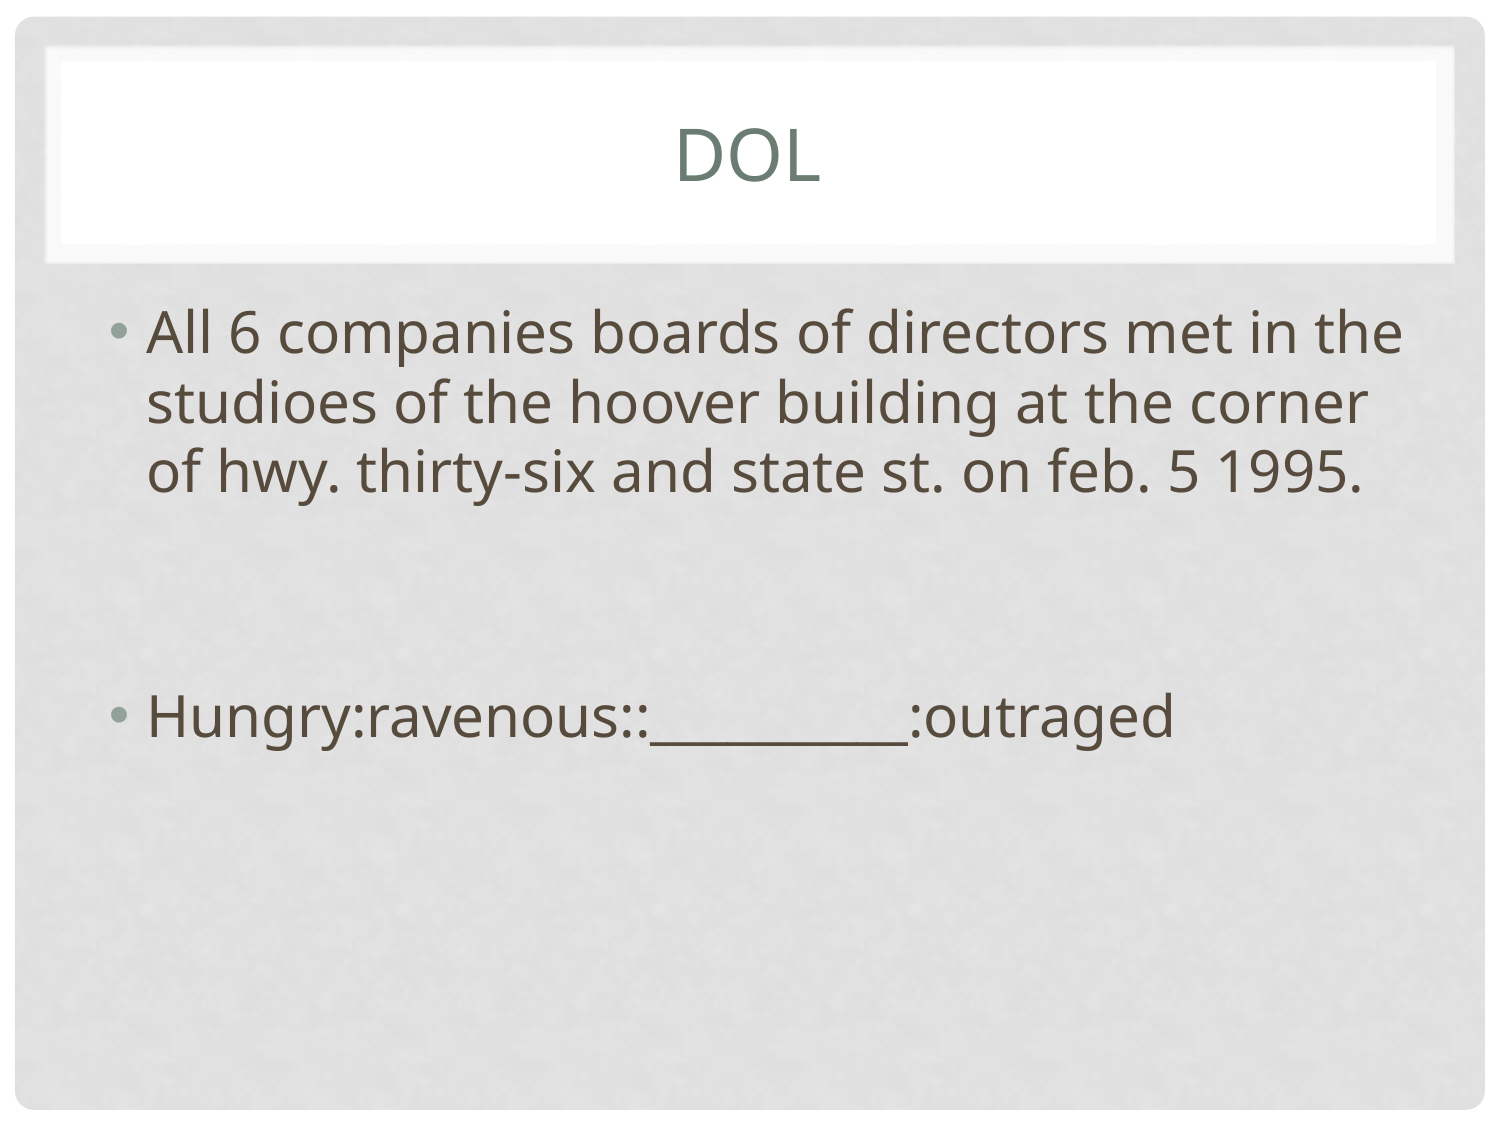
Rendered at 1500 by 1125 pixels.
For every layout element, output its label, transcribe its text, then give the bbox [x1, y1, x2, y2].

list All 6 companies boards of directors met in the studioes of the hoover building at the corner of hwy. thirty-six and state st. on feb. 5 1995. Hungry:ravenous::__________:outraged [75, 287, 1425, 1005]
title DOL [69, 66, 1425, 238]
